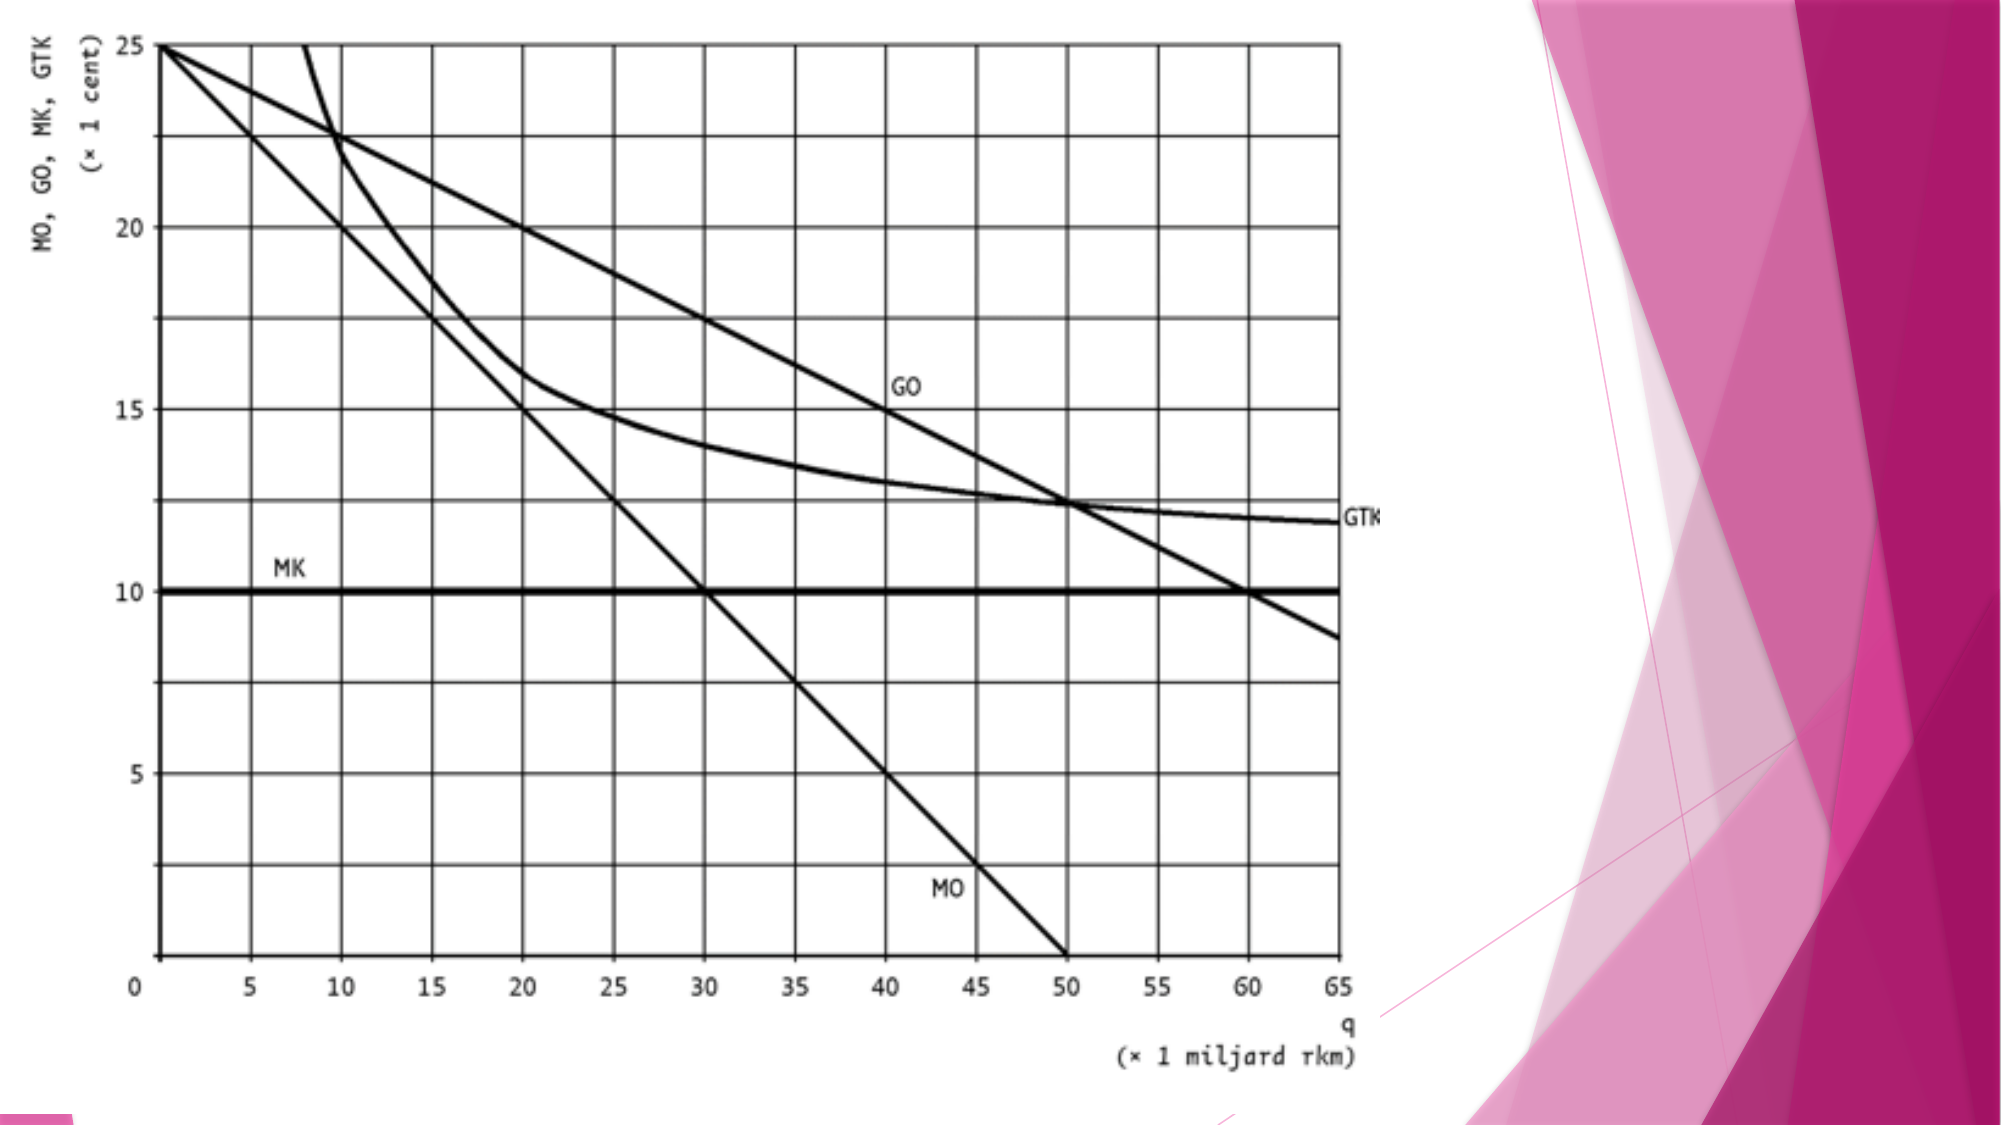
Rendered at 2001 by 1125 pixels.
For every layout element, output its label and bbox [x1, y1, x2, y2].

picture [0, 0, 1381, 1115]
